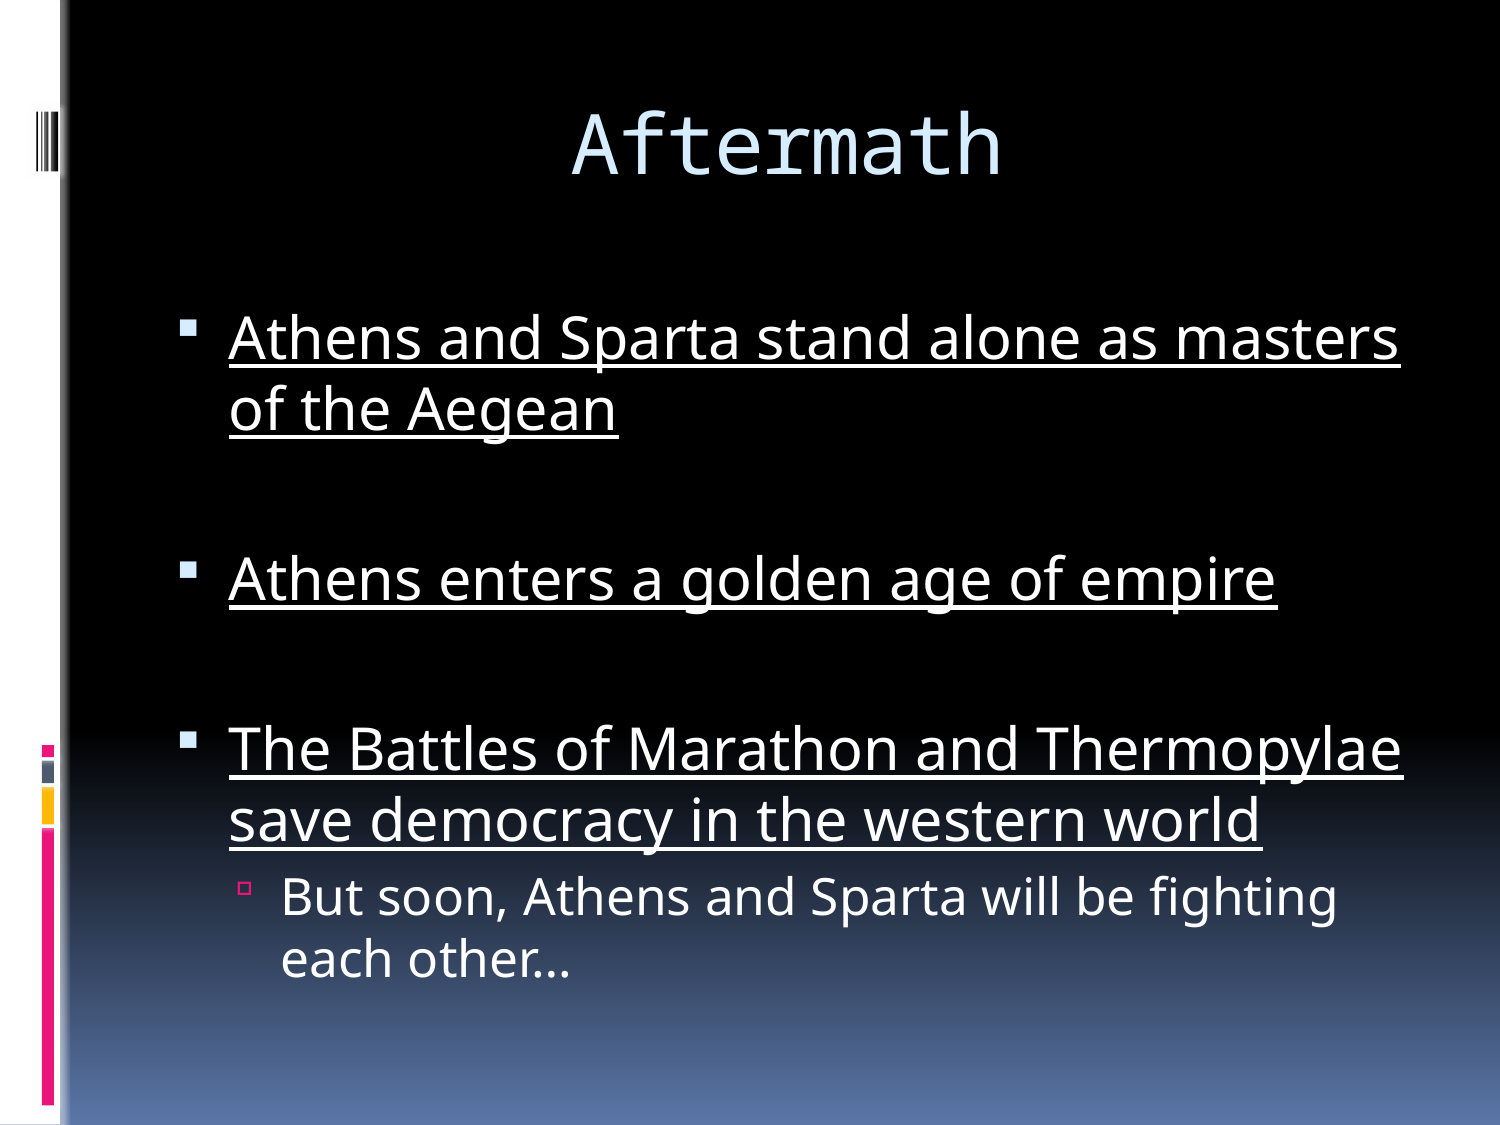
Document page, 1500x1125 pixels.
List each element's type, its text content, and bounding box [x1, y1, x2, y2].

title Aftermath [150, 83, 1425, 234]
list Athens and Sparta stand alone as masters of the Aegean Athens enters a golden age of empire The Battles of Marathon and Thermopylae save democracy in the western world But soon, Athens and Sparta will be fighting each other… [150, 292, 1425, 1043]
